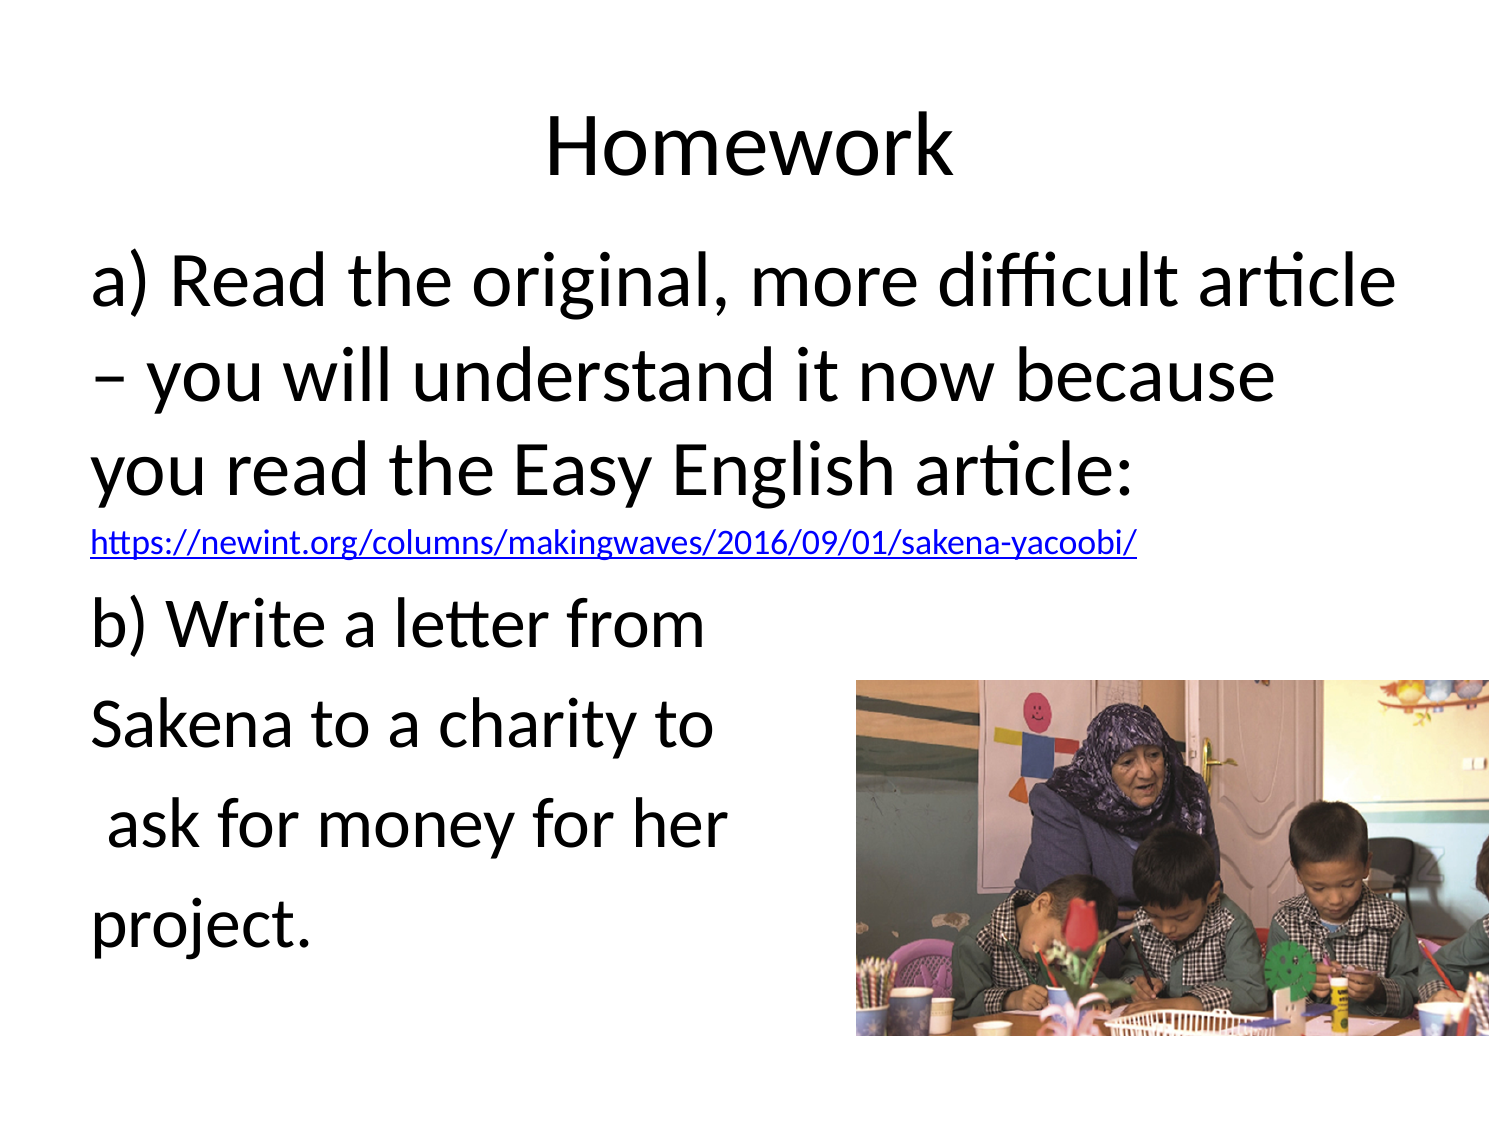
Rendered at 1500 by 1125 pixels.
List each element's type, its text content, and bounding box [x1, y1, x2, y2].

title Homework [75, 45, 1425, 219]
picture [856, 680, 1489, 1036]
list a) Read the original, more difficult article – you will understand it now because you read the Easy English article: https://newint.org/columns/makingwaves/2016/09/01/sakena-yacoobi/ b) Write a letter from Sakena to a charity to ask for money for her project. [75, 219, 1425, 1005]
